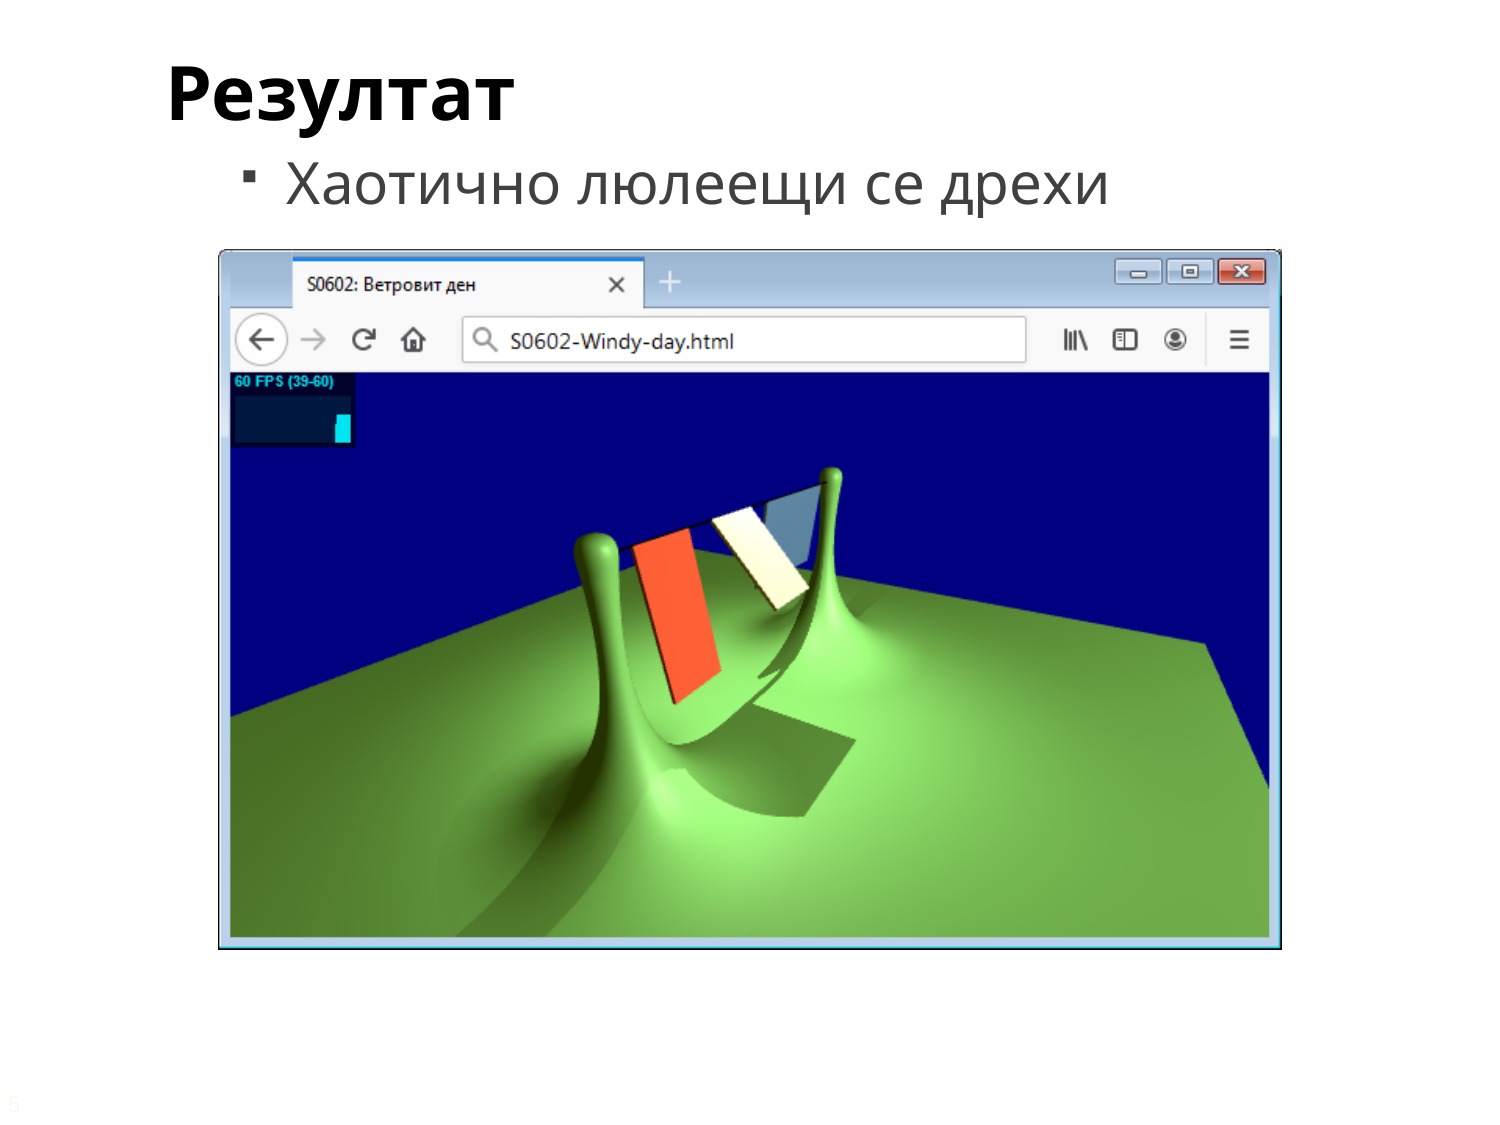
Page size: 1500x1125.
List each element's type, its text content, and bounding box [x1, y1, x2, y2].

list Резултат Хаотично люлеещи се дрехи [150, 37, 1488, 1113]
picture [218, 249, 1282, 951]
